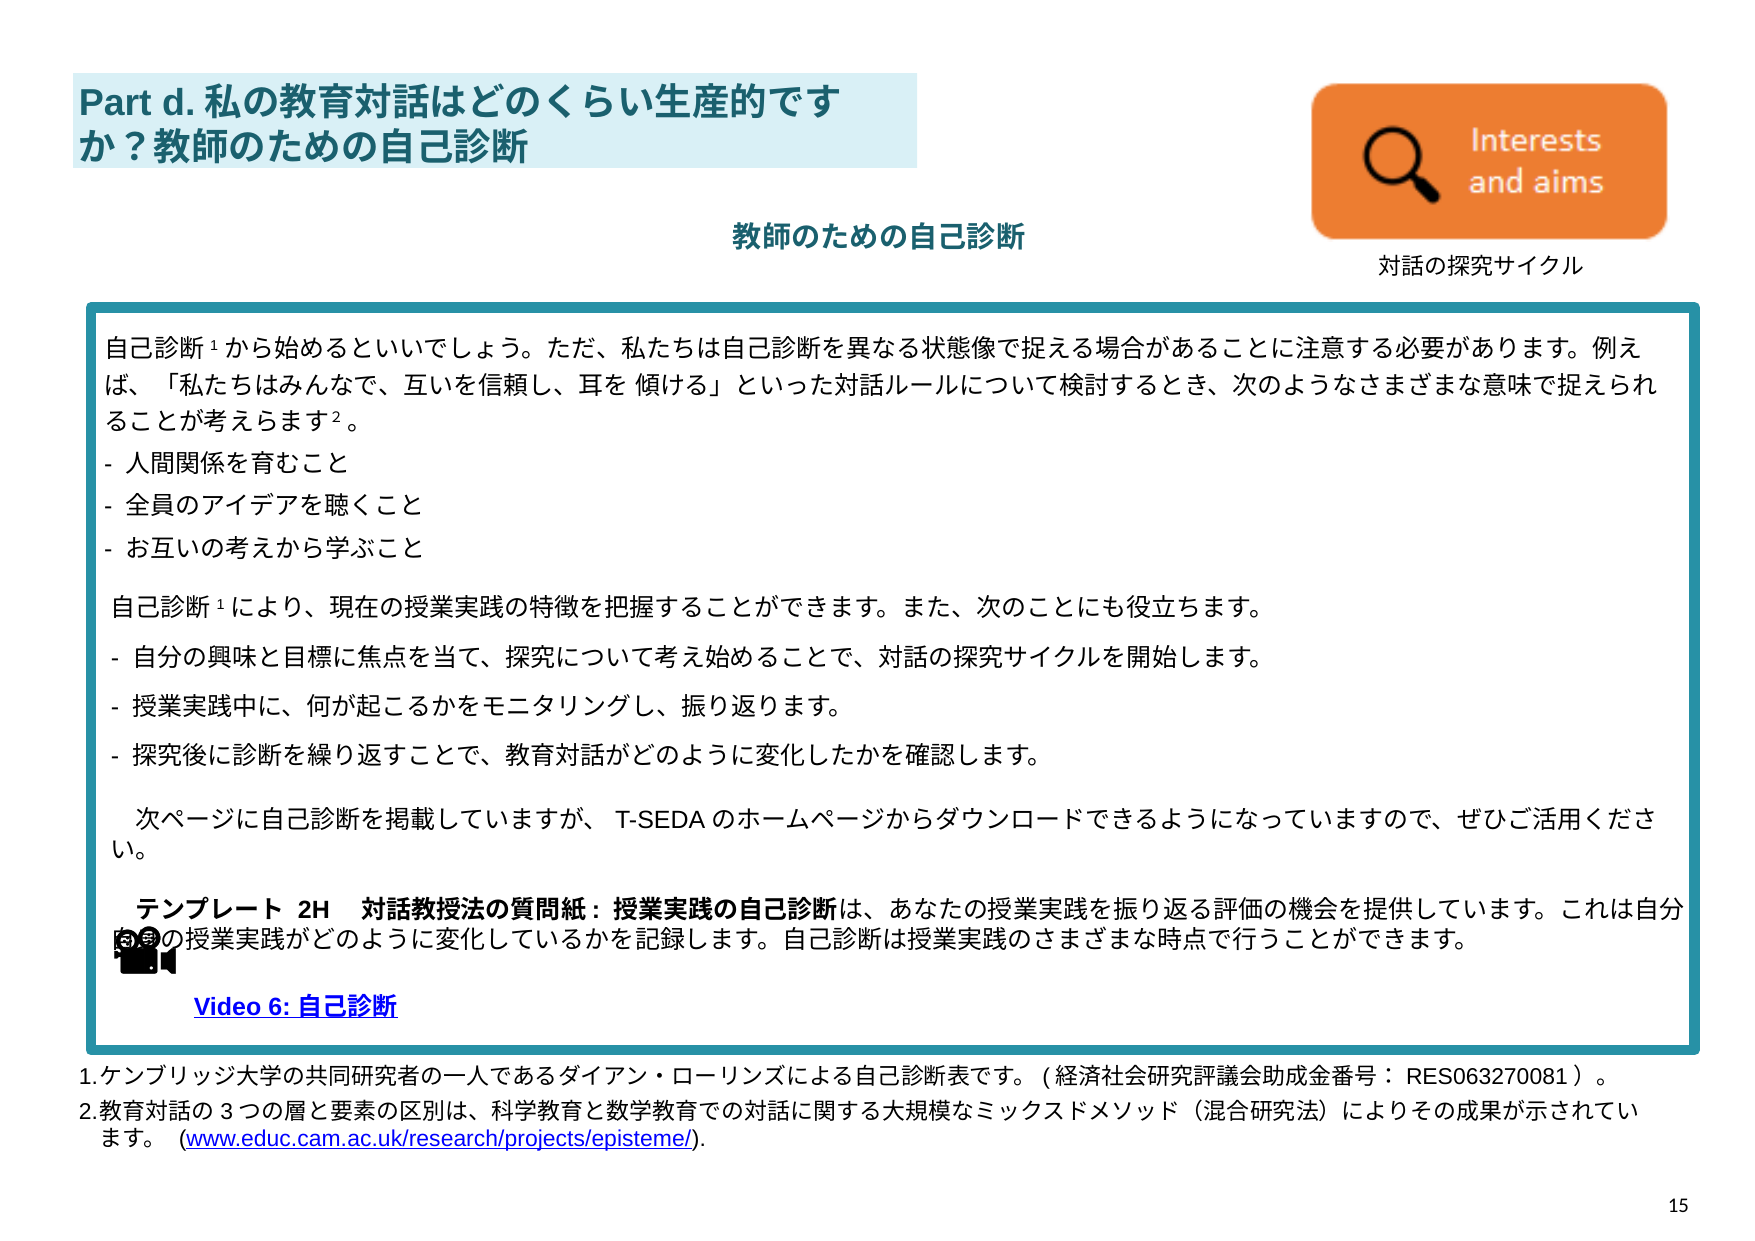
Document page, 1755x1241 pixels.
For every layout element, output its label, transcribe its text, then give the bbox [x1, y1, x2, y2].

slide_number 15 [1661, 1189, 1698, 1241]
text_box 対話の探究サイクル [1376, 251, 1592, 279]
text_box 教師のための自己診断 [714, 216, 1042, 254]
text_box Part d.私の教育対話はどのくらい生産的ですか？教師のための自己診断 [73, 73, 918, 168]
picture [1310, 82, 1670, 242]
text_box ケンブリッジ大学の共同研究者の一人であるダイアン・ローリンズによる自己診断表です。(経済社会研究評議会助成金番号：RES063270081）。 教育対話の3つの層と要素の区別は、科学教育と数学教育での対話に関する大規模なミックスドメソッド（混合研究法）によりその成果が示されています。 (www.educ.cam.ac.uk/research/projects/episteme/). [76, 1053, 1651, 1152]
picture [114, 926, 176, 975]
text_box 自己診断1から始めるといいでしょう。ただ、私たちは自己診断を異なる状態像で捉える場合があることに注意する必要があります。例えば、「私たちはみんなで、互いを信頼し、耳を 傾ける」といった対話ルールについて検討するとき、次のようなさまざまな意味で捉えられることが考えらます２ 。 - 人間関係を育むこと - 全員のアイデアを聴くこと - お互いの考えから学ぶこと 自己診断1により、現在の授業実践の特徴を把握することができます。また、次のことにも役立ちます。 - 自分の興味と目標に焦点を当て、探究について考え始めることで、対話の探究サイクルを開始します。 - 授業実践中に、何が起こるかをモニタリングし、振り返ります。 - 探究後に診断を繰り返すことで、教育対話がどのように変化したかを確認します。 次ページに自己診断を掲載していますが、T-SEDAのホームページからダウンロードできるようになっていますので、ぜひご活用ください。 テンプレート 2H 対話教授法の質問紙: 授業実践の自己診断は、あなたの授業実践を振り返る評価の機会を提供しています。これは自分自身の授業実践がどのように変化しているかを記録します。自己診断は授業実践のさまざまな時点で行うことができます。 Video 6: 自己診断 [90, 307, 1695, 1051]
